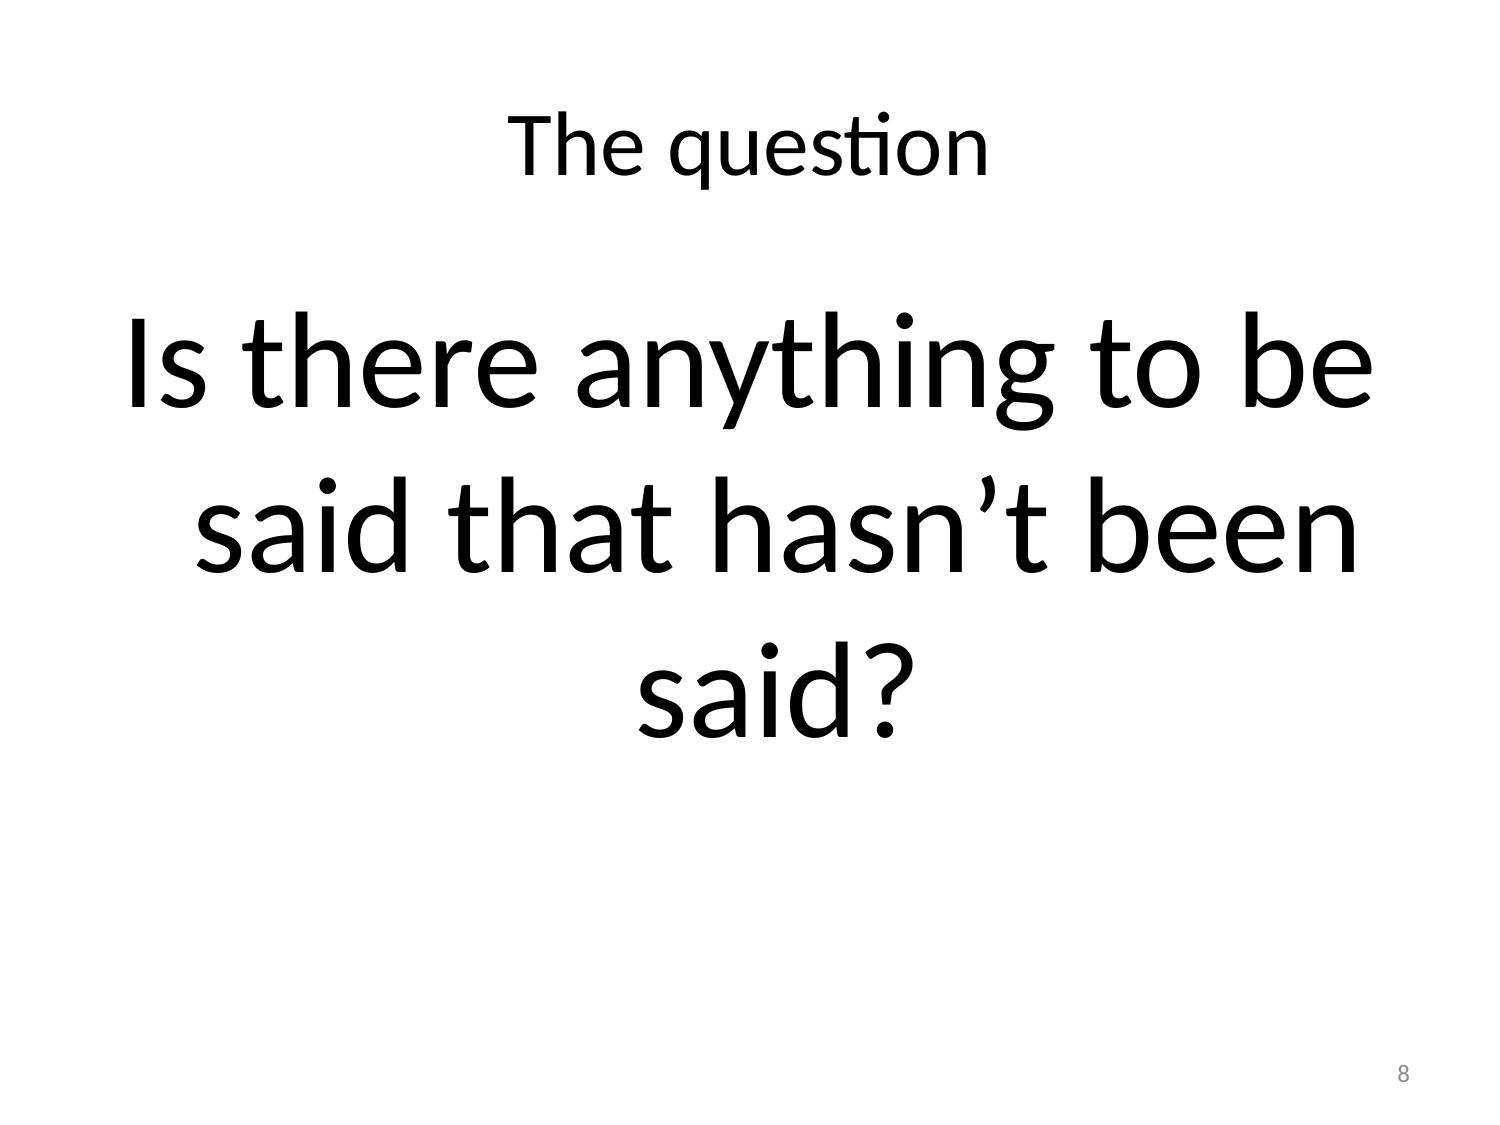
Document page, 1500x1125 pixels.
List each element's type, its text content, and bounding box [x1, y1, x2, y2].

slide_number 8 [1074, 1042, 1425, 1103]
title The question [75, 45, 1425, 233]
list Is there anything to be said that hasn’t been said? [75, 262, 1425, 1005]
